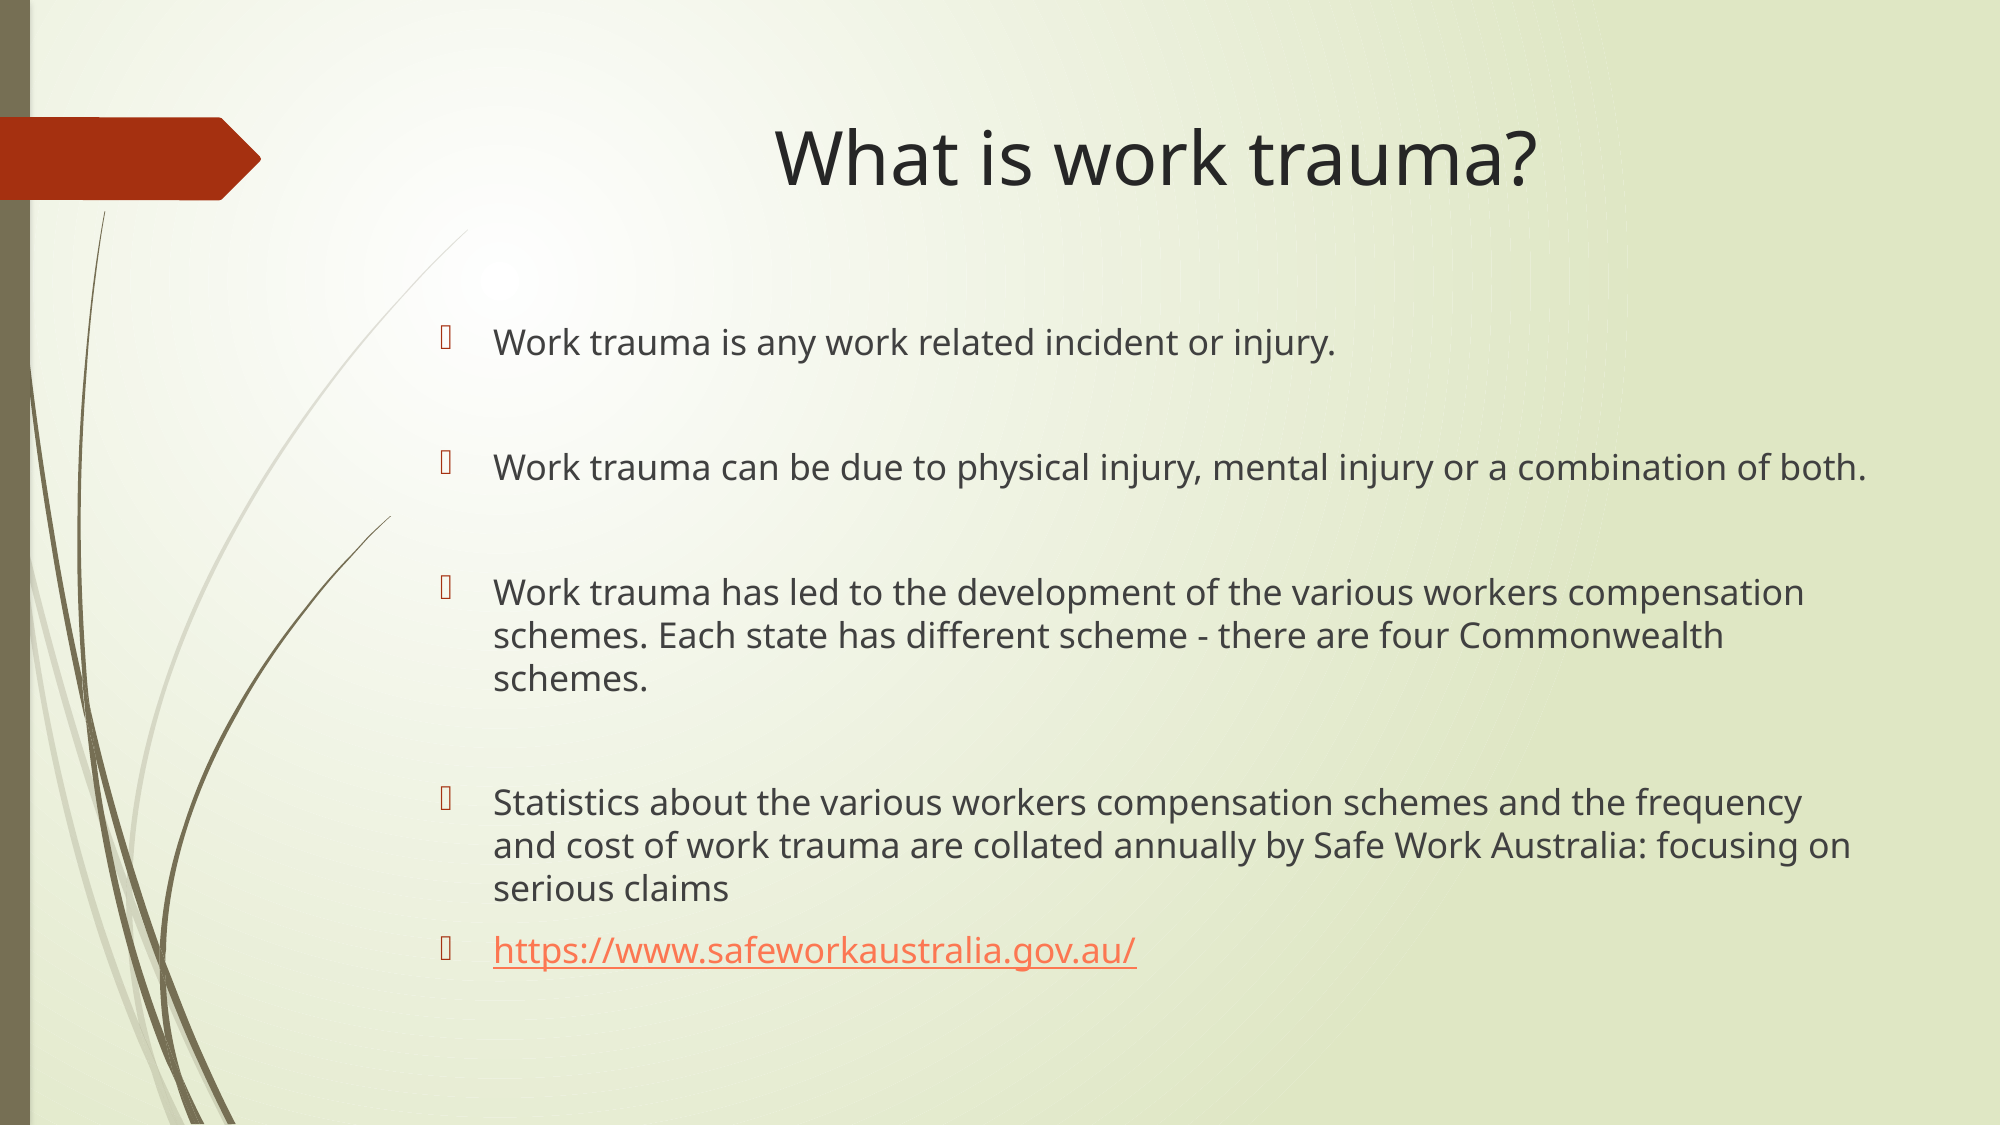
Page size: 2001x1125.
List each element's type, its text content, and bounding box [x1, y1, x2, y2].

list Work trauma is any work related incident or injury. Work trauma can be due to physical injury, mental injury or a combination of both. Work trauma has led to the development of the various workers compensation schemes. Each state has different scheme - there are four Commonwealth schemes. Statistics about the various workers compensation schemes and the frequency and cost of work trauma are collated annually by Safe Work Australia: focusing on serious claims https://www.safeworkaustralia.gov.au/ [424, 312, 1888, 1031]
title What is work trauma? [425, 102, 1888, 312]
